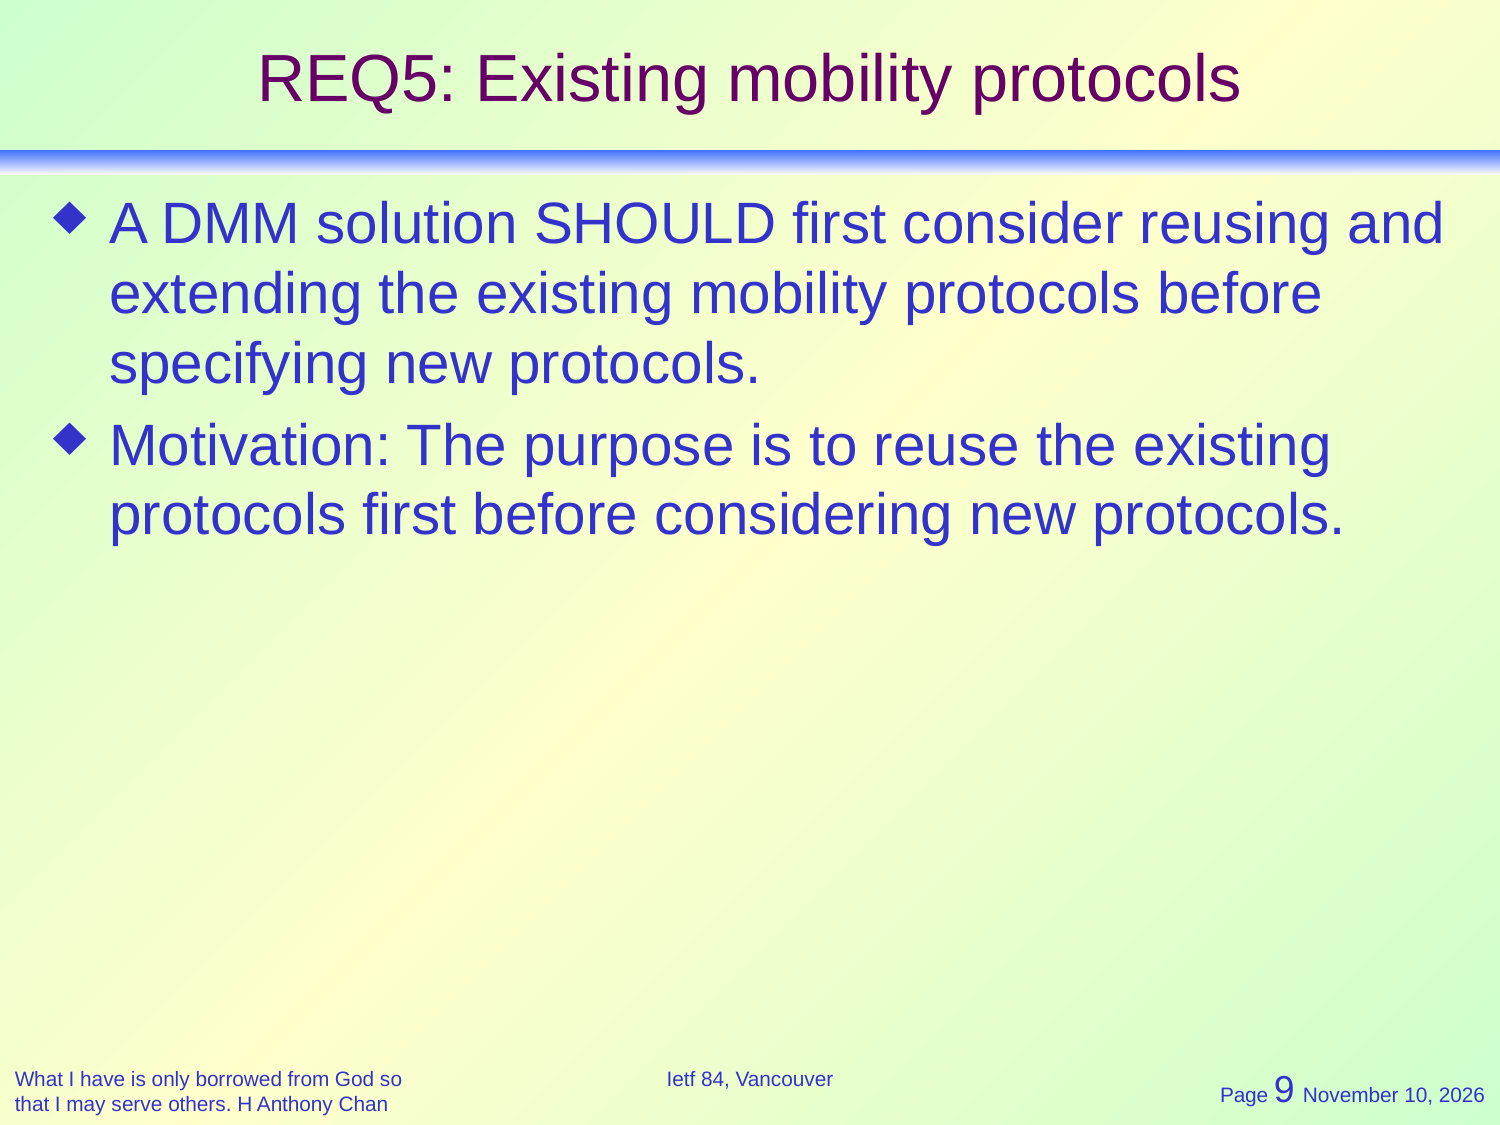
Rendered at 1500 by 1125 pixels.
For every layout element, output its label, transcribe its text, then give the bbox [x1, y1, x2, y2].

title REQ5: Existing mobility protocols [0, 0, 1500, 151]
list A DMM solution SHOULD first consider reusing and extending the existing mobility protocols before specifying new protocols. Motivation: The purpose is to reuse the existing protocols first before considering new protocols. [37, 177, 1463, 1059]
